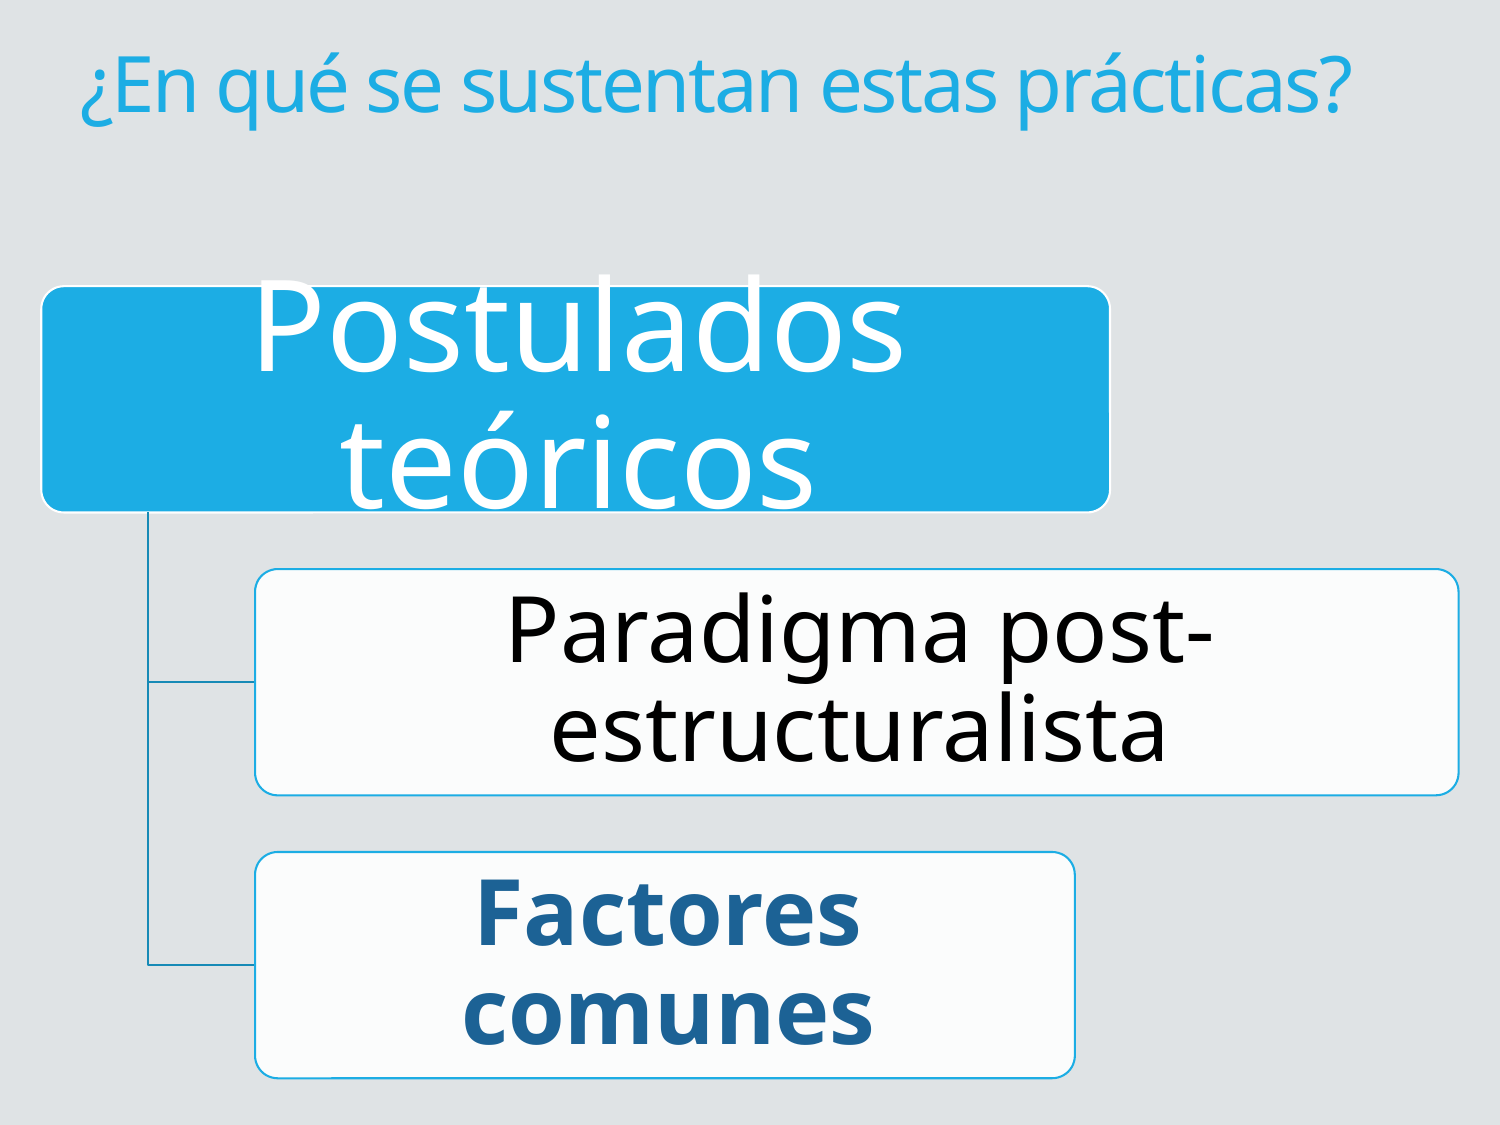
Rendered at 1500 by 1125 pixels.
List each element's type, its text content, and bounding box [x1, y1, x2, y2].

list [41, 278, 1459, 1086]
text_box ¿En qué se sustentan estas prácticas? [64, 1, 1391, 173]
